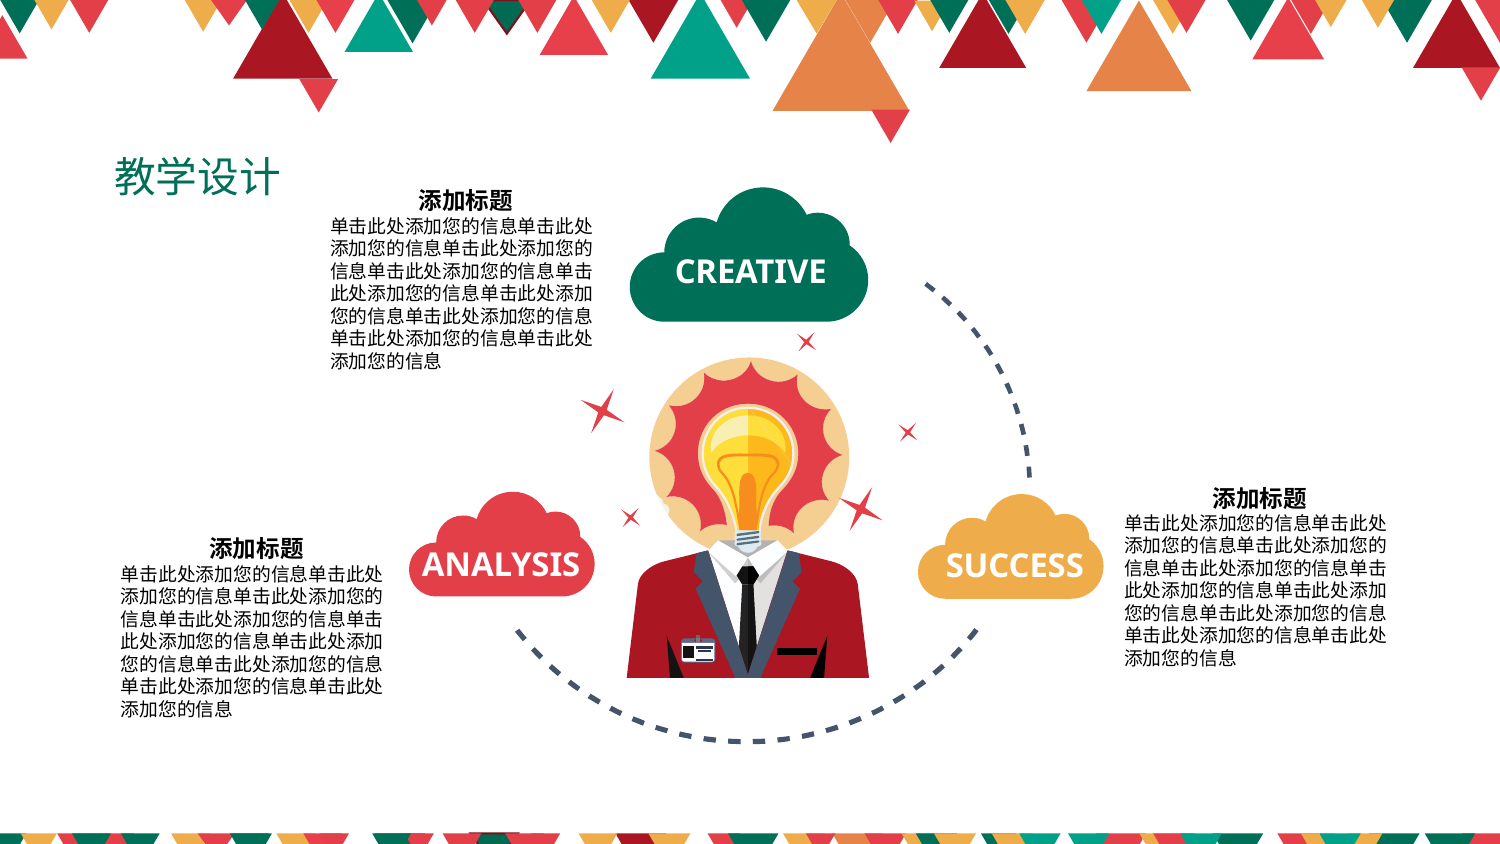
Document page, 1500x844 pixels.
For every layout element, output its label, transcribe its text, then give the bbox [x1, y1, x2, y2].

text_box [912, 679, 927, 691]
text_box [678, 731, 692, 740]
text_box [777, 736, 791, 743]
text_box [941, 295, 953, 307]
text_box ANALYSIS [413, 528, 626, 584]
text_box [950, 646, 963, 659]
text_box SUCCESS [870, 529, 1109, 585]
text_box [924, 282, 936, 293]
text_box [1026, 466, 1032, 478]
text_box [983, 344, 994, 356]
text_box CREATIVE [622, 235, 924, 290]
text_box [580, 332, 918, 531]
text_box [548, 664, 562, 677]
text_box [871, 705, 885, 716]
text_box [567, 679, 581, 692]
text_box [626, 531, 870, 678]
text_box [629, 290, 867, 322]
text_box [1023, 444, 1030, 457]
text_box [956, 310, 968, 322]
text_box [413, 584, 588, 597]
text_box [440, 491, 579, 528]
text_box [587, 693, 601, 705]
text_box [609, 705, 623, 716]
text_box [631, 716, 645, 726]
text_box [531, 647, 544, 660]
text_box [315, 178, 622, 382]
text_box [106, 527, 413, 730]
text_box [825, 724, 839, 734]
text_box [966, 628, 979, 641]
text_box [950, 494, 1088, 529]
text_box [801, 731, 815, 739]
text_box [848, 715, 862, 726]
text_box [515, 628, 527, 642]
text_box [1018, 423, 1027, 436]
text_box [1109, 476, 1416, 679]
text_box [1012, 402, 1021, 415]
text_box [994, 363, 1004, 375]
text_box [1004, 382, 1013, 395]
text_box 教学设计 [99, 142, 297, 208]
text_box [654, 724, 669, 734]
text_box [932, 663, 946, 676]
text_box [921, 585, 1098, 599]
text_box [727, 738, 741, 745]
text_box [669, 187, 849, 235]
text_box [752, 738, 766, 745]
text_box [970, 326, 981, 339]
text_box [703, 736, 717, 743]
text_box [892, 693, 906, 705]
